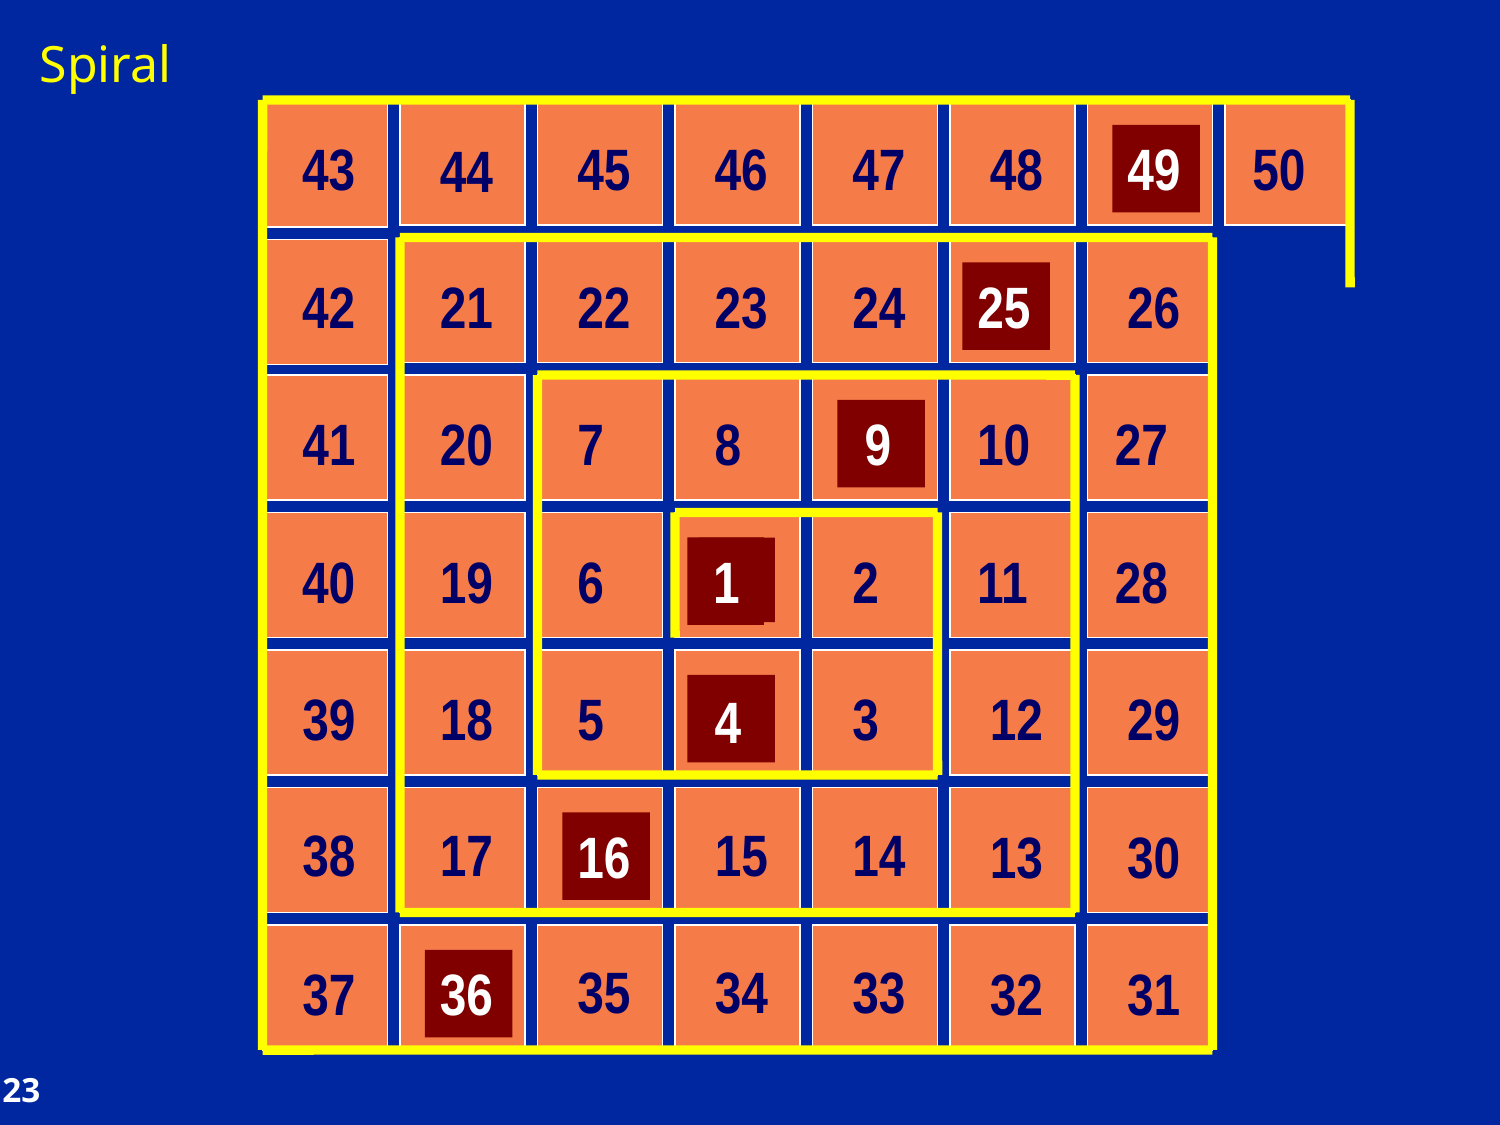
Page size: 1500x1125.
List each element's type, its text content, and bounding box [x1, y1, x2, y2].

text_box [399, 99, 526, 226]
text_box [687, 674, 776, 763]
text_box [537, 99, 663, 226]
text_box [812, 924, 938, 1051]
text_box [262, 649, 388, 776]
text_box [837, 399, 926, 488]
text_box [1087, 99, 1213, 226]
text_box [674, 512, 801, 638]
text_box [401, 924, 526, 1051]
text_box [812, 99, 938, 226]
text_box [949, 924, 1076, 1051]
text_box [949, 512, 1076, 638]
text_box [812, 512, 938, 638]
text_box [674, 237, 801, 363]
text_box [674, 374, 801, 501]
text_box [1112, 124, 1213, 213]
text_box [537, 649, 663, 776]
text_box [674, 649, 801, 776]
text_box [949, 649, 1076, 776]
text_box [1087, 649, 1213, 776]
title Spiral [24, 24, 238, 113]
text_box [262, 924, 401, 1051]
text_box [812, 237, 938, 363]
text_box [537, 237, 663, 363]
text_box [949, 374, 1076, 501]
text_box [812, 374, 938, 501]
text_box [399, 374, 526, 501]
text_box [562, 812, 663, 901]
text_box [812, 649, 938, 776]
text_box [1087, 374, 1213, 501]
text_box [674, 787, 801, 913]
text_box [399, 512, 526, 638]
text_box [812, 787, 938, 913]
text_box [399, 787, 526, 913]
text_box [949, 237, 1076, 363]
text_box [424, 949, 526, 1038]
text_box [949, 99, 1076, 226]
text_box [674, 99, 801, 226]
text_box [1087, 512, 1213, 638]
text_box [962, 262, 1063, 351]
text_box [1087, 924, 1213, 1051]
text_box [537, 787, 663, 913]
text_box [674, 924, 801, 1051]
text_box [399, 649, 526, 776]
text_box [399, 237, 526, 363]
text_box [537, 924, 663, 1051]
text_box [262, 101, 388, 228]
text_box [1087, 787, 1213, 913]
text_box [949, 787, 1076, 913]
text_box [262, 374, 388, 501]
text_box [687, 537, 776, 626]
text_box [262, 239, 388, 365]
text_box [537, 374, 663, 501]
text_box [1224, 99, 1351, 226]
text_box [537, 512, 663, 638]
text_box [262, 512, 388, 638]
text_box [1087, 237, 1213, 363]
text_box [262, 787, 388, 913]
